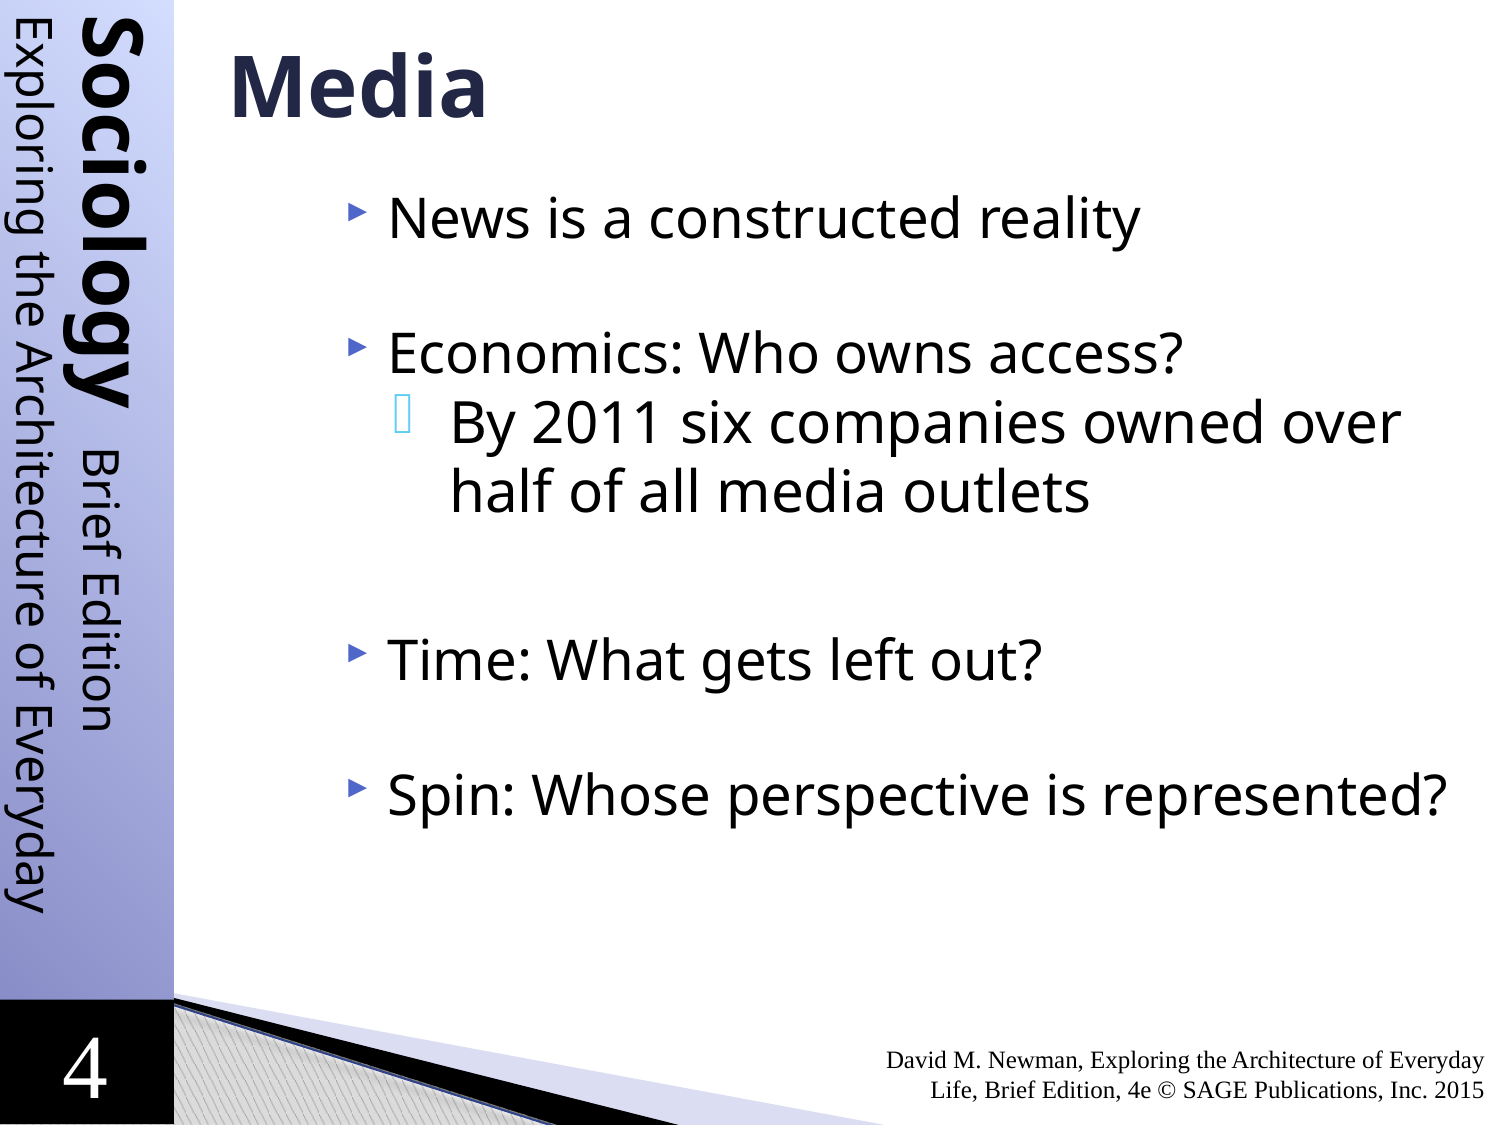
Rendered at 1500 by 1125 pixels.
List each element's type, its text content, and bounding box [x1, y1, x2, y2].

picture [174, 1003, 558, 1125]
footer David M. Newman, Exploring the Architecture of Everyday Life, Brief Edition, 4e © SAGE Publications, Inc. 2015 [849, 1051, 1500, 1112]
list News is a constructed reality Economics: Who owns access? By 2011 six companies owned over half of all media outlets Time: What gets left out? Spin: Whose perspective is represented? [312, 174, 1500, 975]
title Media [212, 24, 1500, 137]
